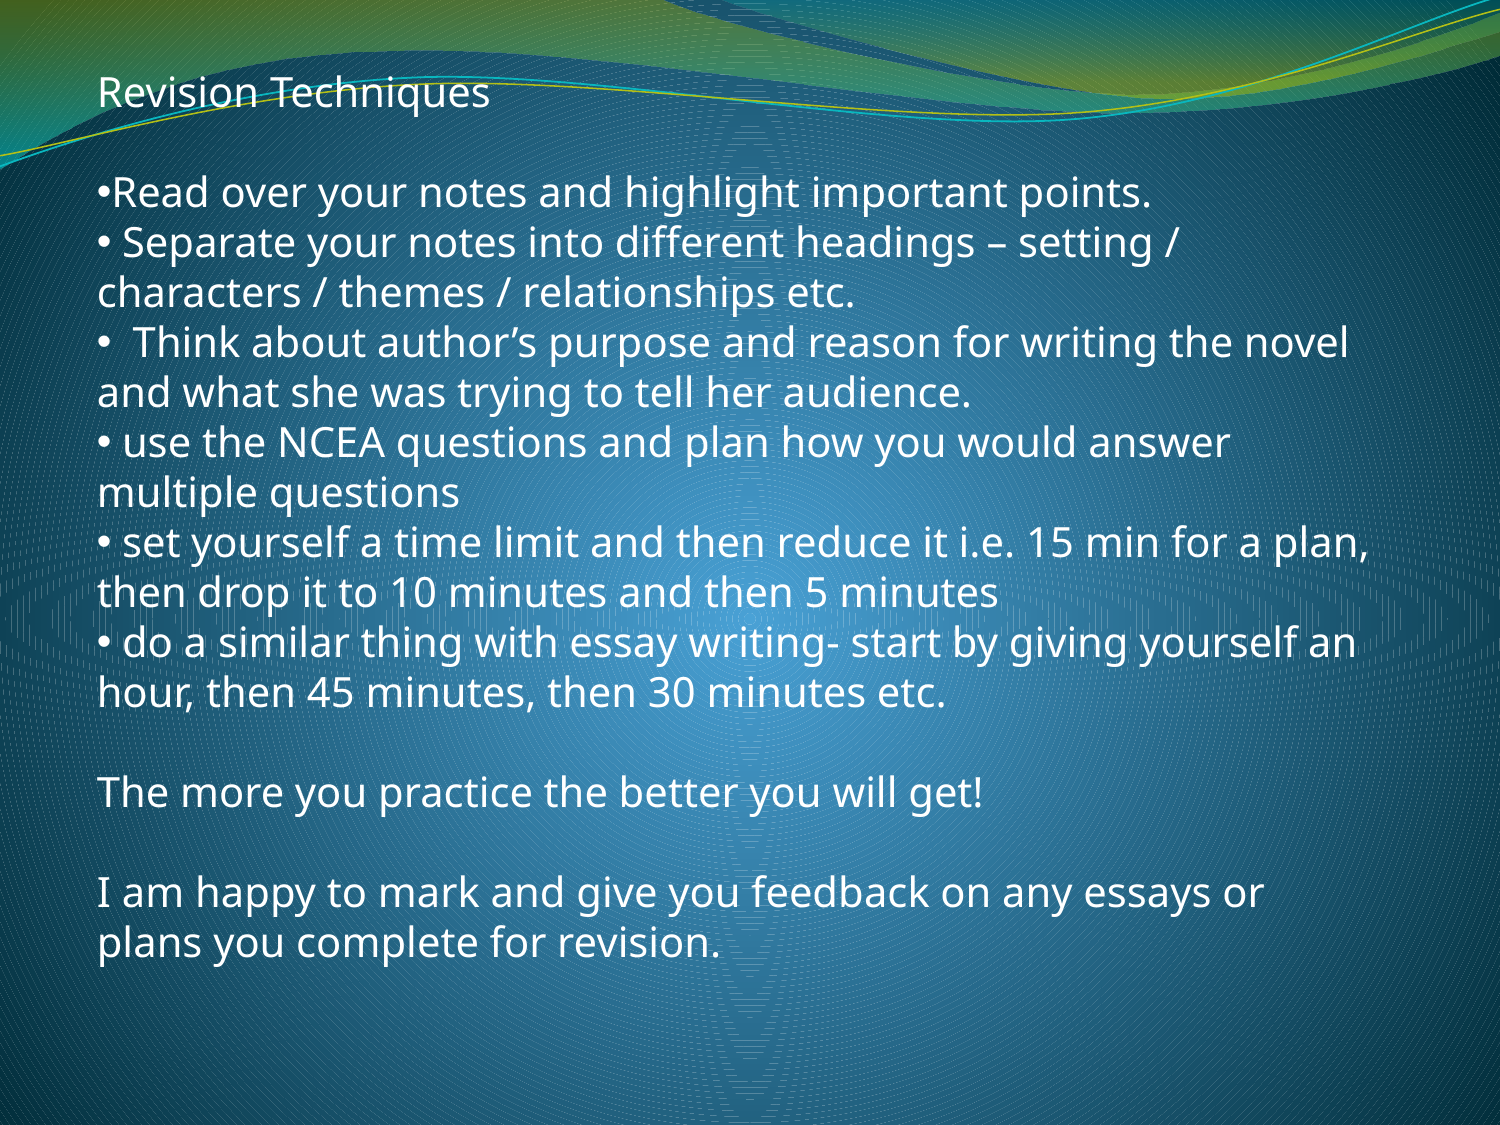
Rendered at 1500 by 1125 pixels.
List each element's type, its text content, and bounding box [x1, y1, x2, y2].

text_box Revision Techniques Read over your notes and highlight important points. Separate your notes into different headings – setting / characters / themes / relationships etc. Think about author’s purpose and reason for writing the novel and what she was trying to tell her audience. use the NCEA questions and plan how you would answer multiple questions set yourself a time limit and then reduce it i.e. 15 min for a plan, then drop it to 10 minutes and then 5 minutes do a similar thing with essay writing- start by giving yourself an hour, then 45 minutes, then 30 minutes etc. The more you practice the better you will get! I am happy to mark and give you feedback on any essays or plans you complete for revision. [82, 58, 1395, 1064]
